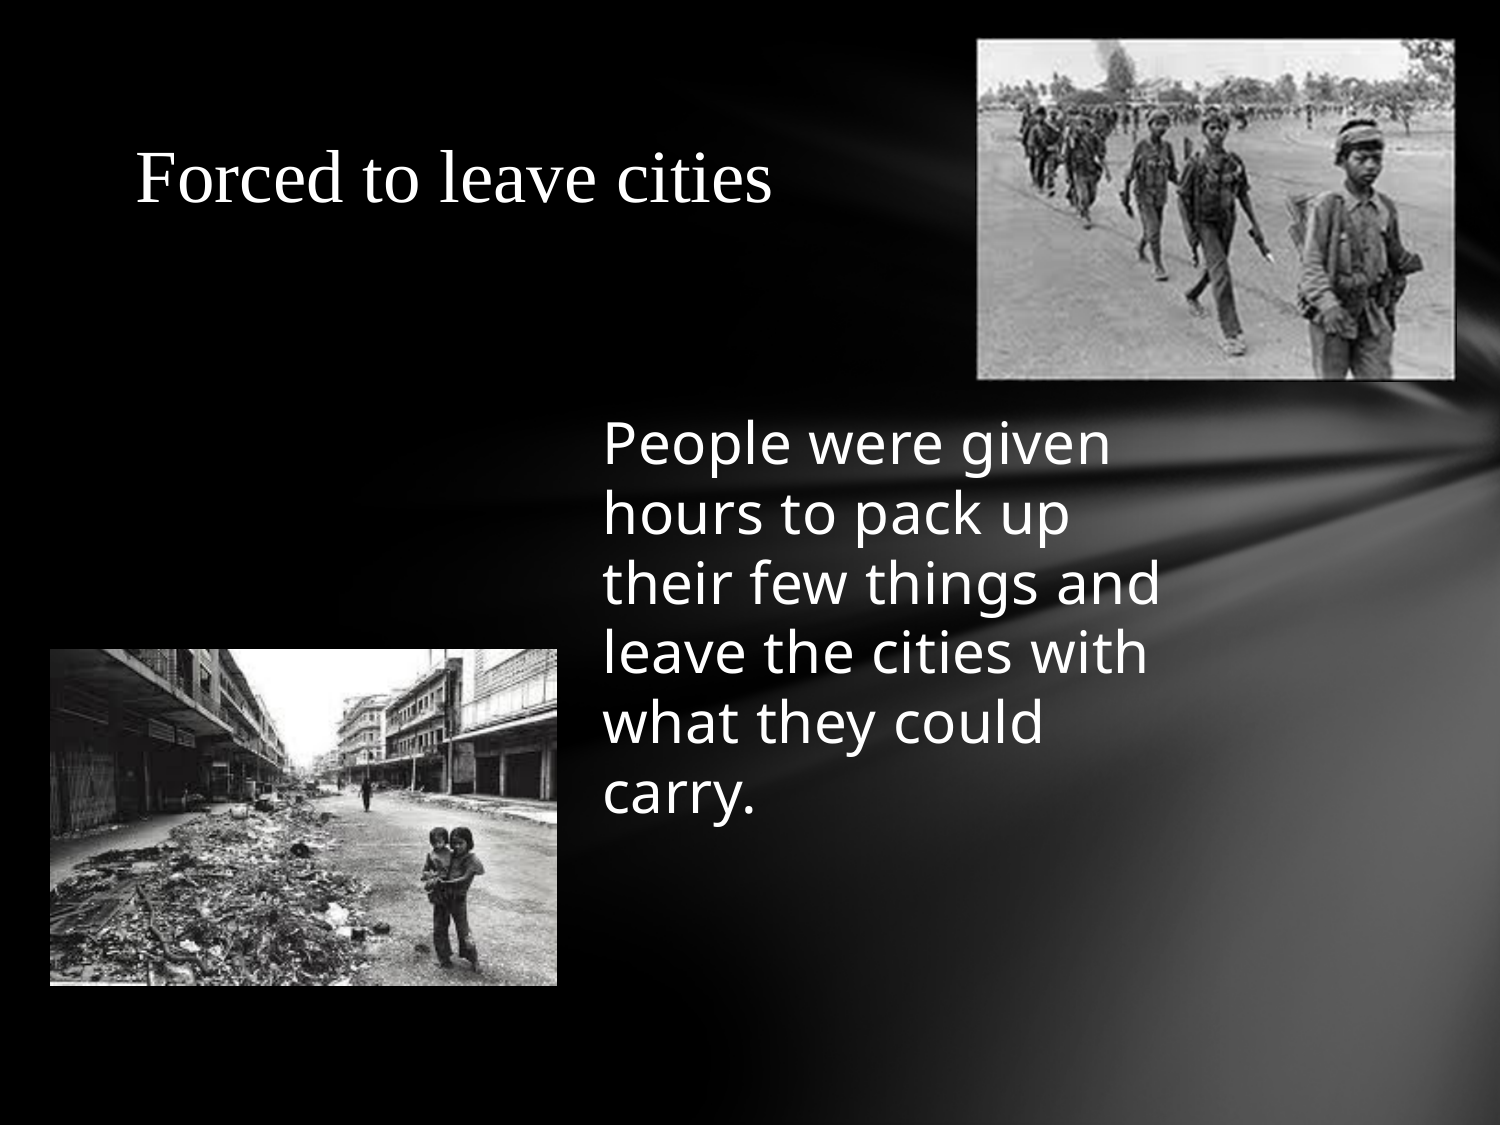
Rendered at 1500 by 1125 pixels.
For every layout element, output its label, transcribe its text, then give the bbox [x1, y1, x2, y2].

list People were given hours to pack up their few things and leave the cities with what they could carry. [587, 225, 1225, 913]
picture [49, 649, 557, 987]
title Forced to leave cities [0, 50, 968, 225]
picture [974, 37, 1458, 383]
